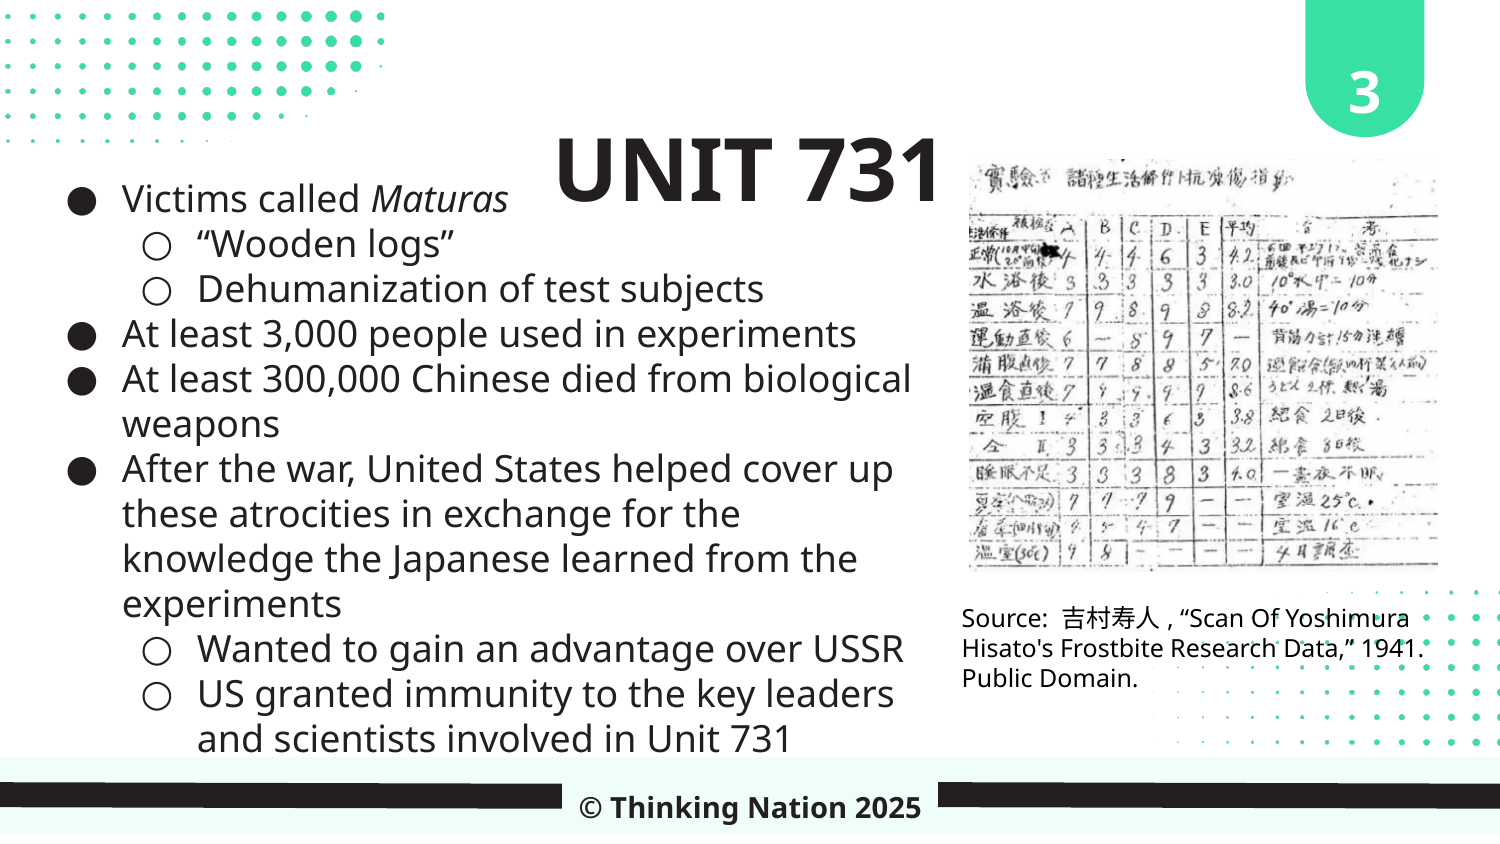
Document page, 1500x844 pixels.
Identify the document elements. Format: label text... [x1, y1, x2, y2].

text_box [0, 0, 385, 144]
text_box Source: 吉村寿人, “Scan Of Yoshimura Hisato's Frostbite Research Data,” 1941. Public Domain. [946, 588, 1443, 665]
text_box [1128, 590, 1500, 755]
text_box Victims called Maturas “Wooden logs” Dehumanization of test subjects At least 3,000 people used in experiments At least 300,000 Chinese died from biological weapons After the war, United States helped cover up these atrocities in exchange for the knowledge the Japanese learned from the experiments Wanted to gain an advantage over USSR US granted immunity to the key leaders and scientists involved in Unit 731 [46, 174, 940, 755]
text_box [0, 756, 1500, 835]
text_box UNIT 731 [209, 71, 1291, 219]
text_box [1300, 0, 1430, 138]
picture [969, 158, 1438, 572]
